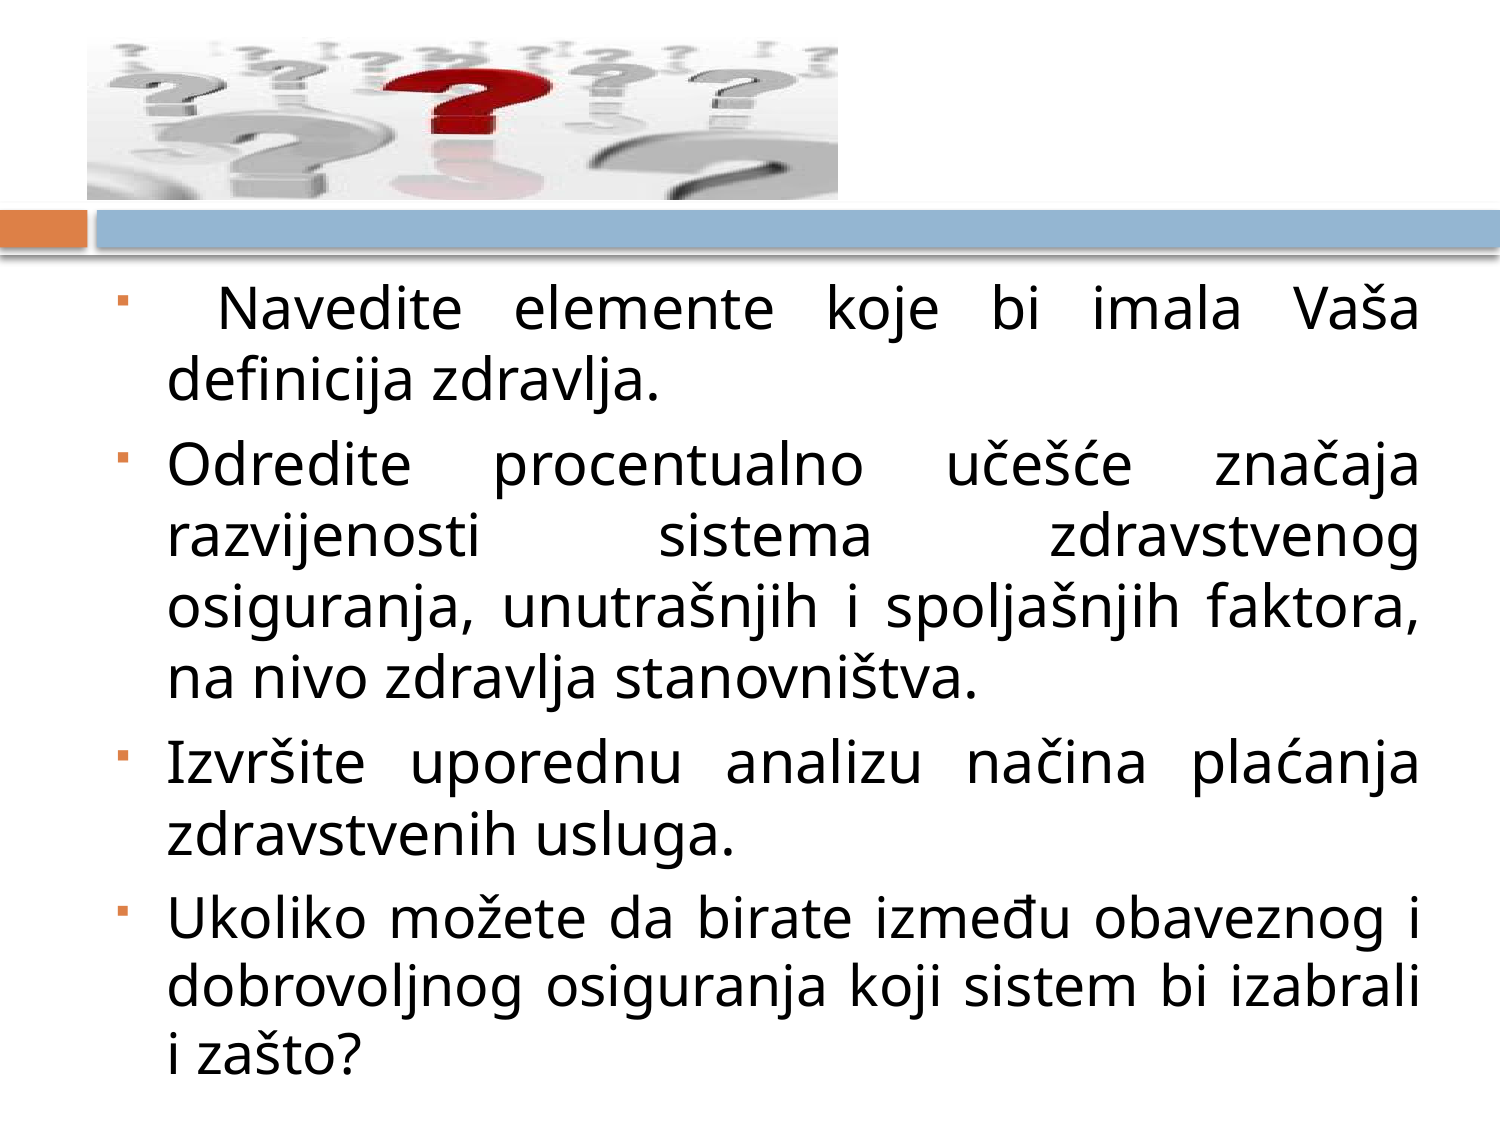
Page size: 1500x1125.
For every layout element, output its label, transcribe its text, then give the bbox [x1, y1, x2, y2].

list Navedite elemente koje bi imala Vaša definicija zdravlja. Odredite procentualno učešće značaja razvijenosti sistema zdravstvenog osiguranja, unutrašnjih i spoljašnjih faktora, na nivo zdravlja stanovništva. Izvršite uporednu analizu načina plaćanja zdravstvenih usluga. Ukoliko možete da birate između obaveznog i dobrovoljnog osiguranja koji sistem bi izabrali i zašto? [100, 262, 1438, 1100]
picture [87, 37, 838, 201]
